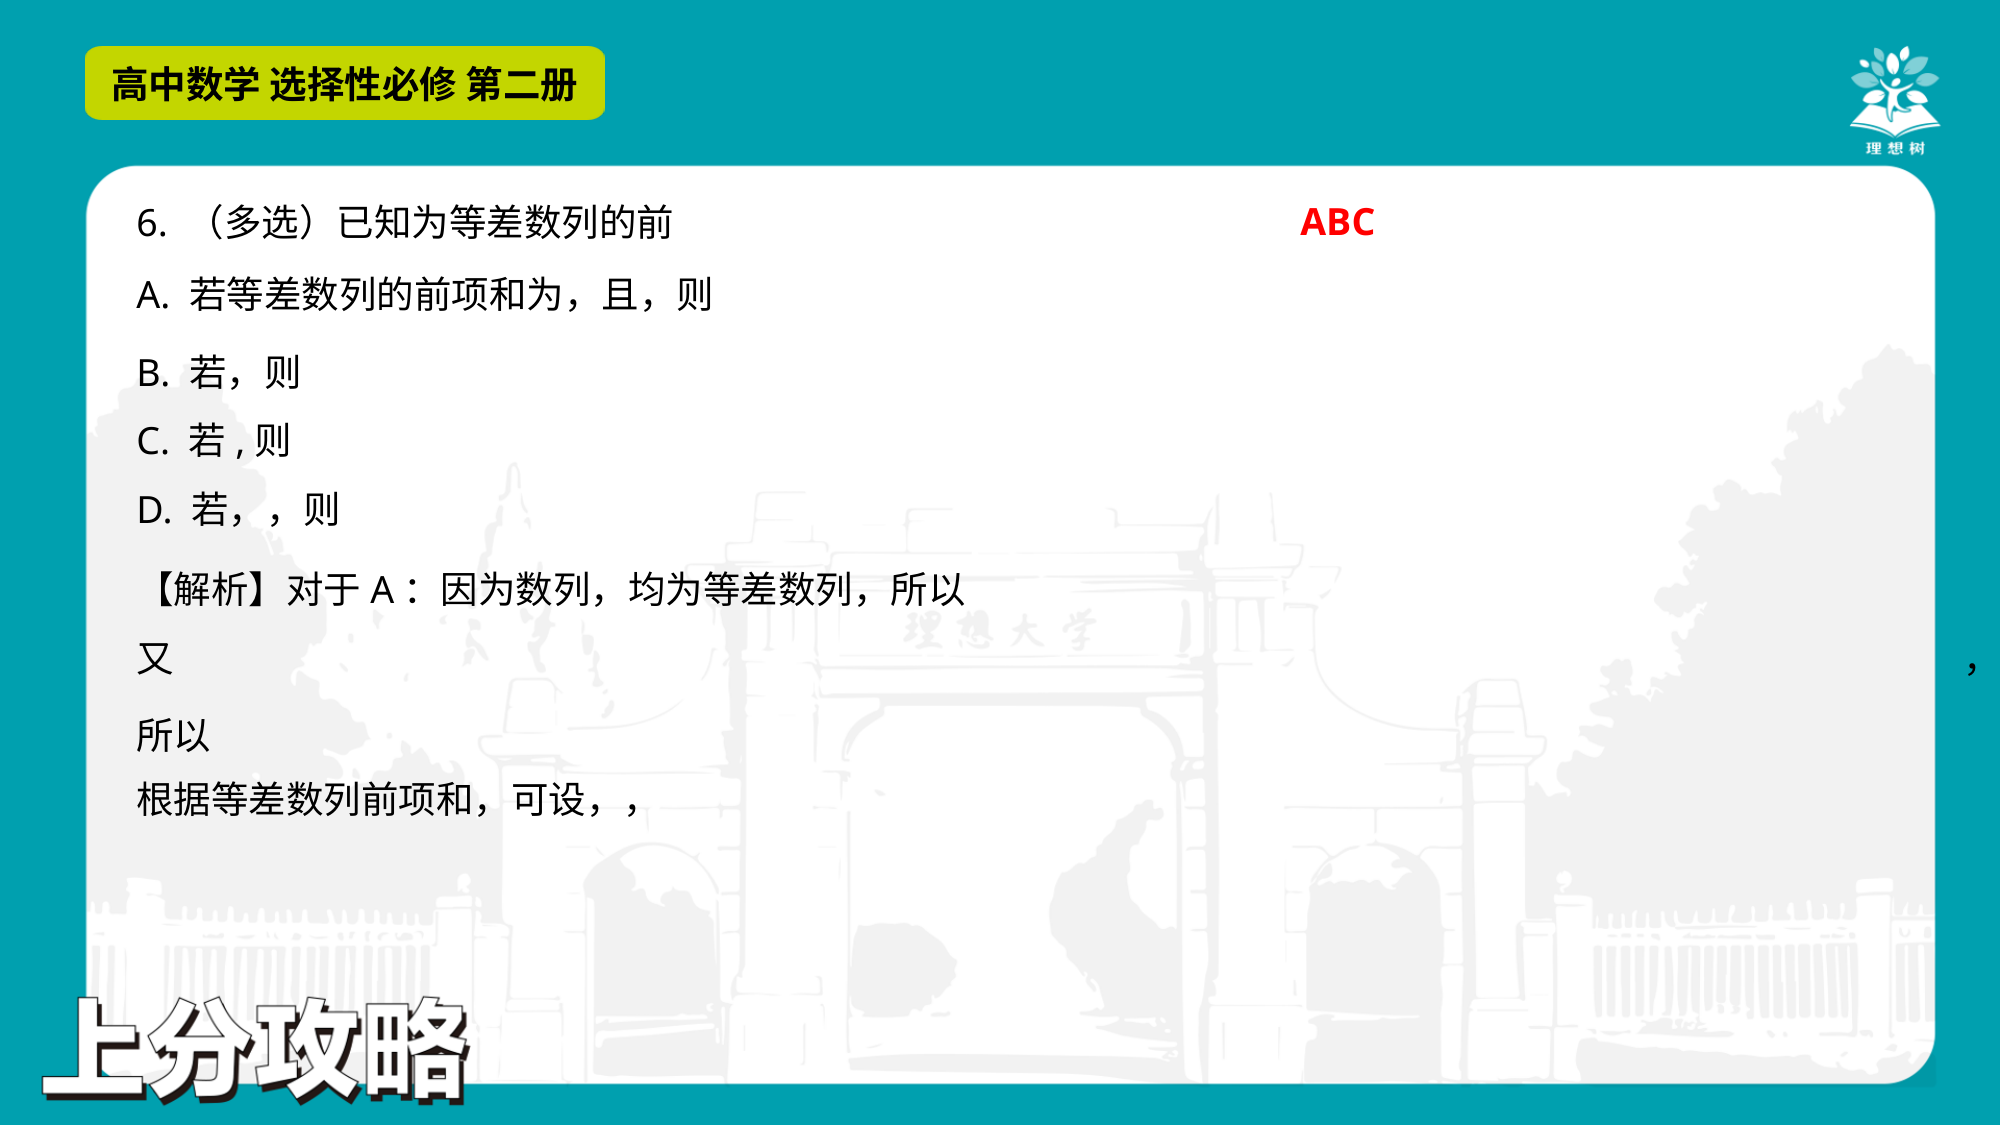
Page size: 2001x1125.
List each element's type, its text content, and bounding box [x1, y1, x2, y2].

picture [0, 0, 2000, 1125]
text_box ABC [1283, 176, 1393, 237]
